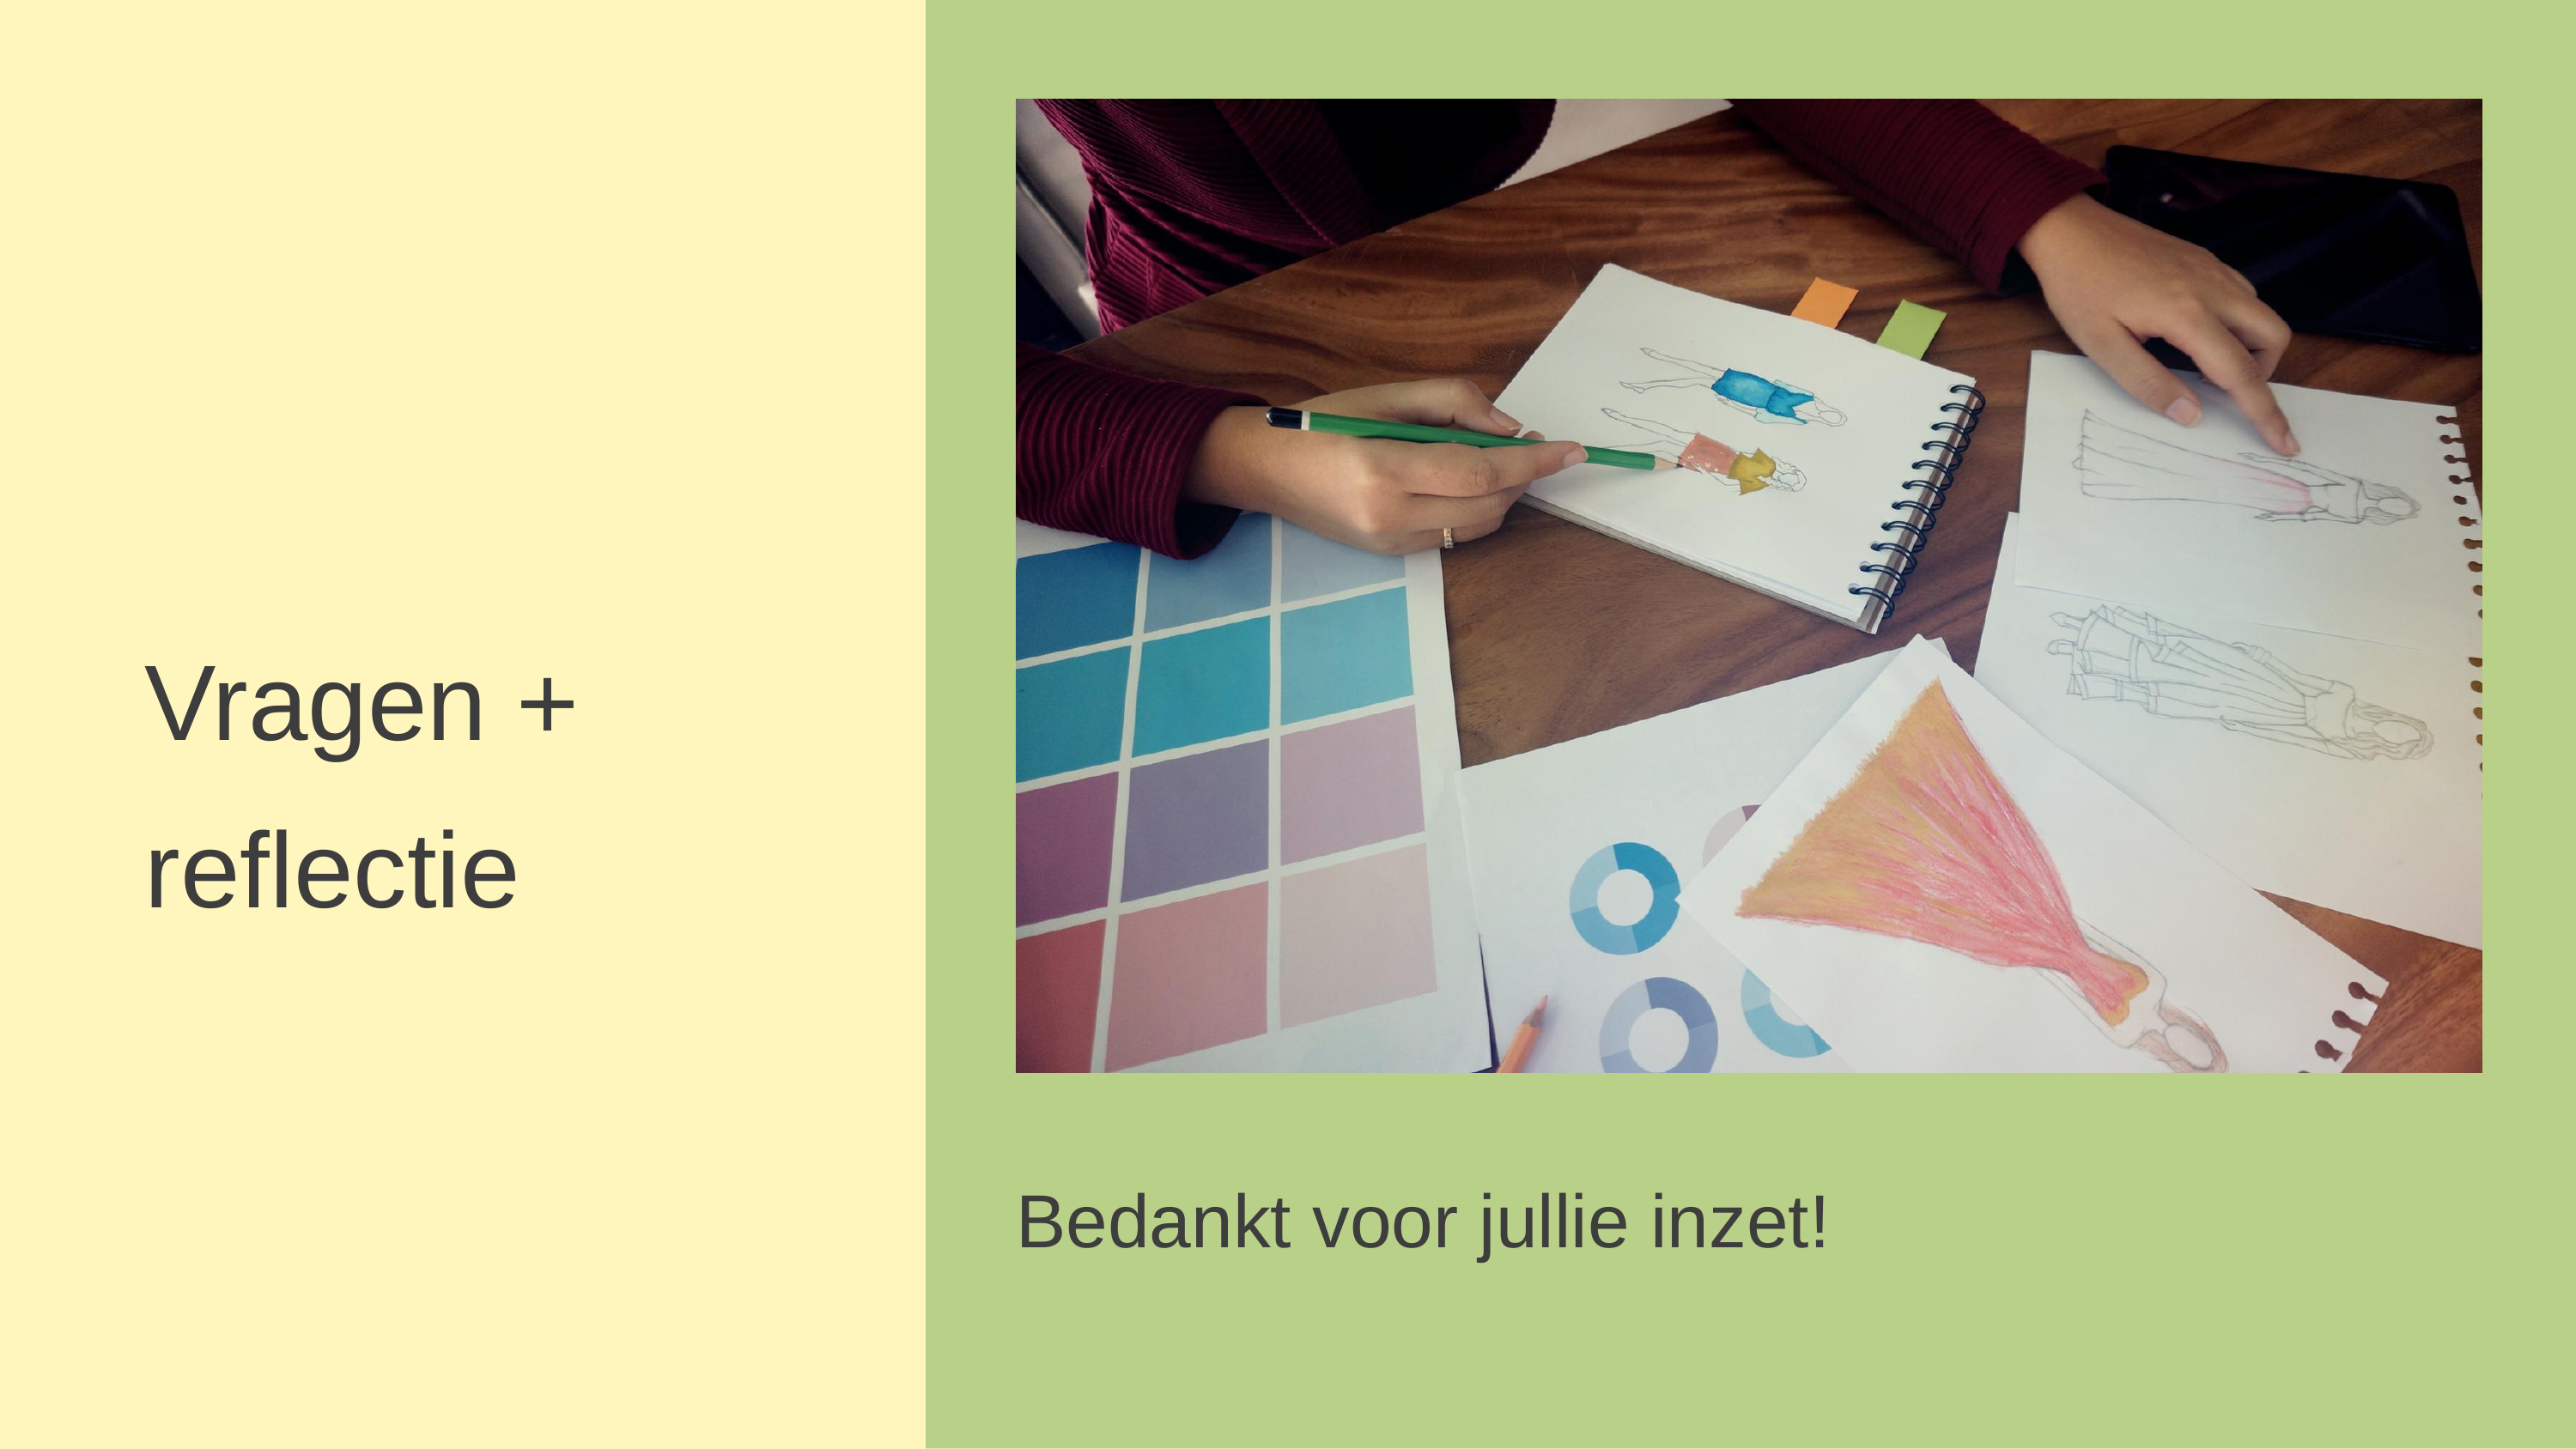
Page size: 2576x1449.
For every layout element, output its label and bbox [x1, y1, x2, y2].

picture [1016, 99, 2482, 1074]
text_box [144, 594, 756, 867]
text_box [926, 0, 2576, 1449]
text_box [1016, 1145, 2169, 1449]
